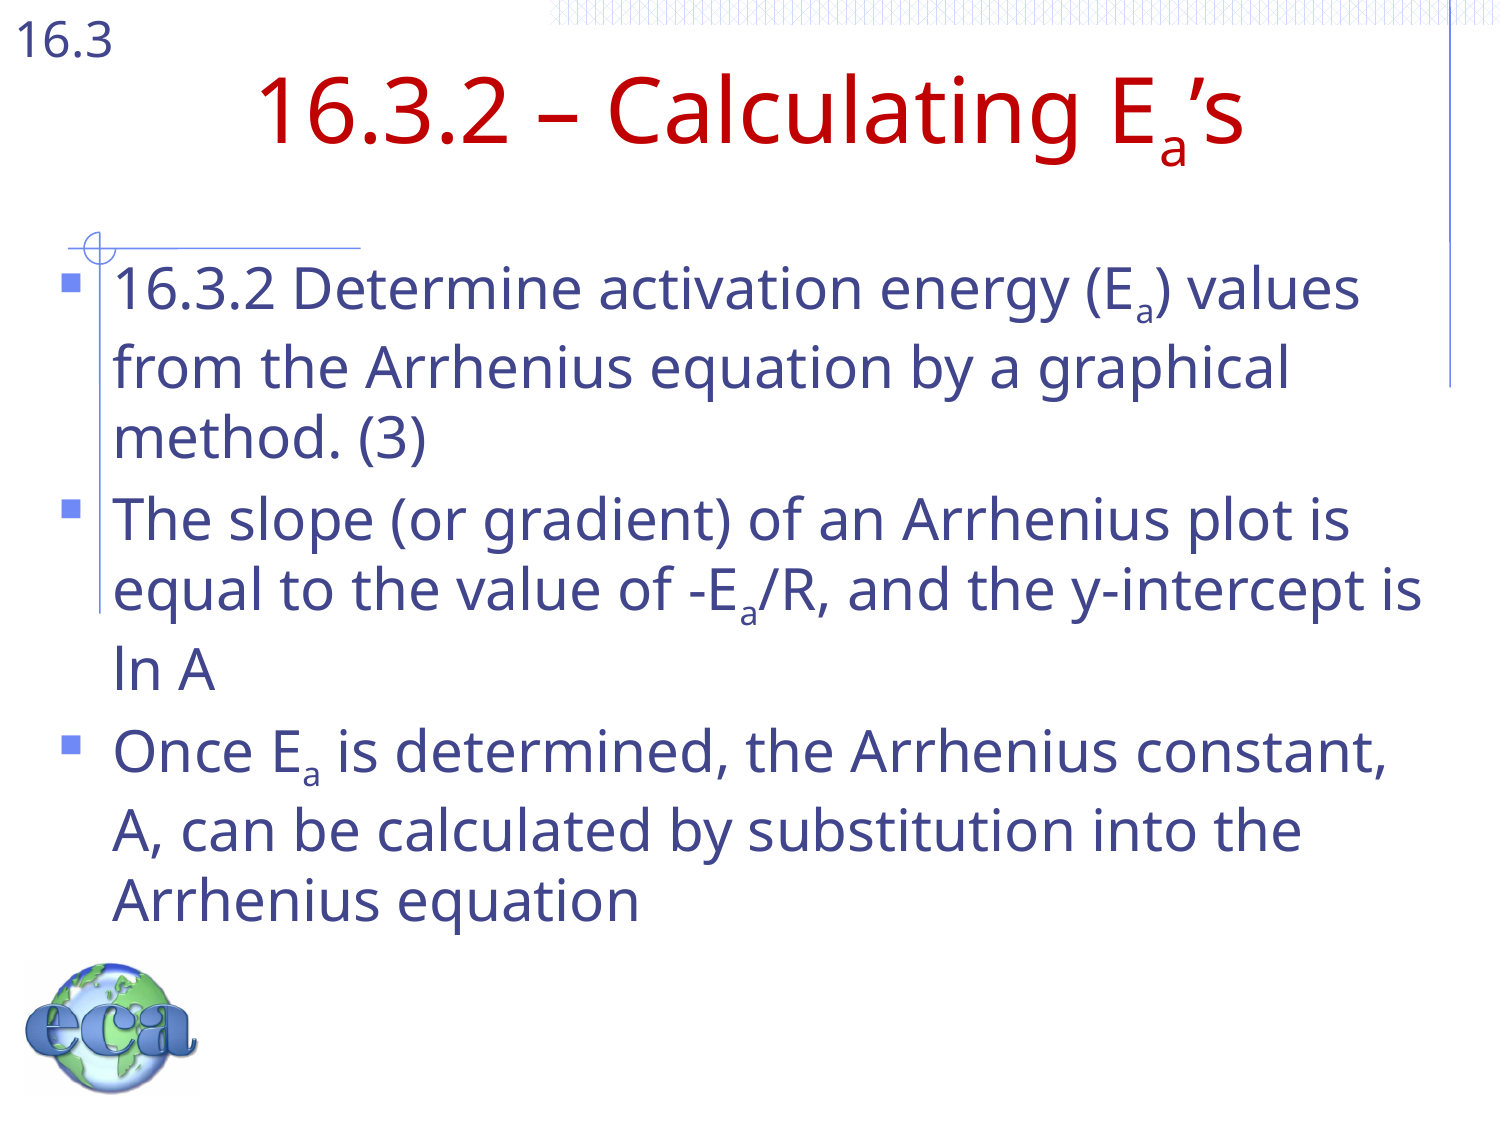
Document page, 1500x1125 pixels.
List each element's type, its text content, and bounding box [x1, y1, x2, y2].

title 16.3.2 – Calculating Ea’s [17, 49, 1483, 185]
picture [23, 960, 200, 1096]
